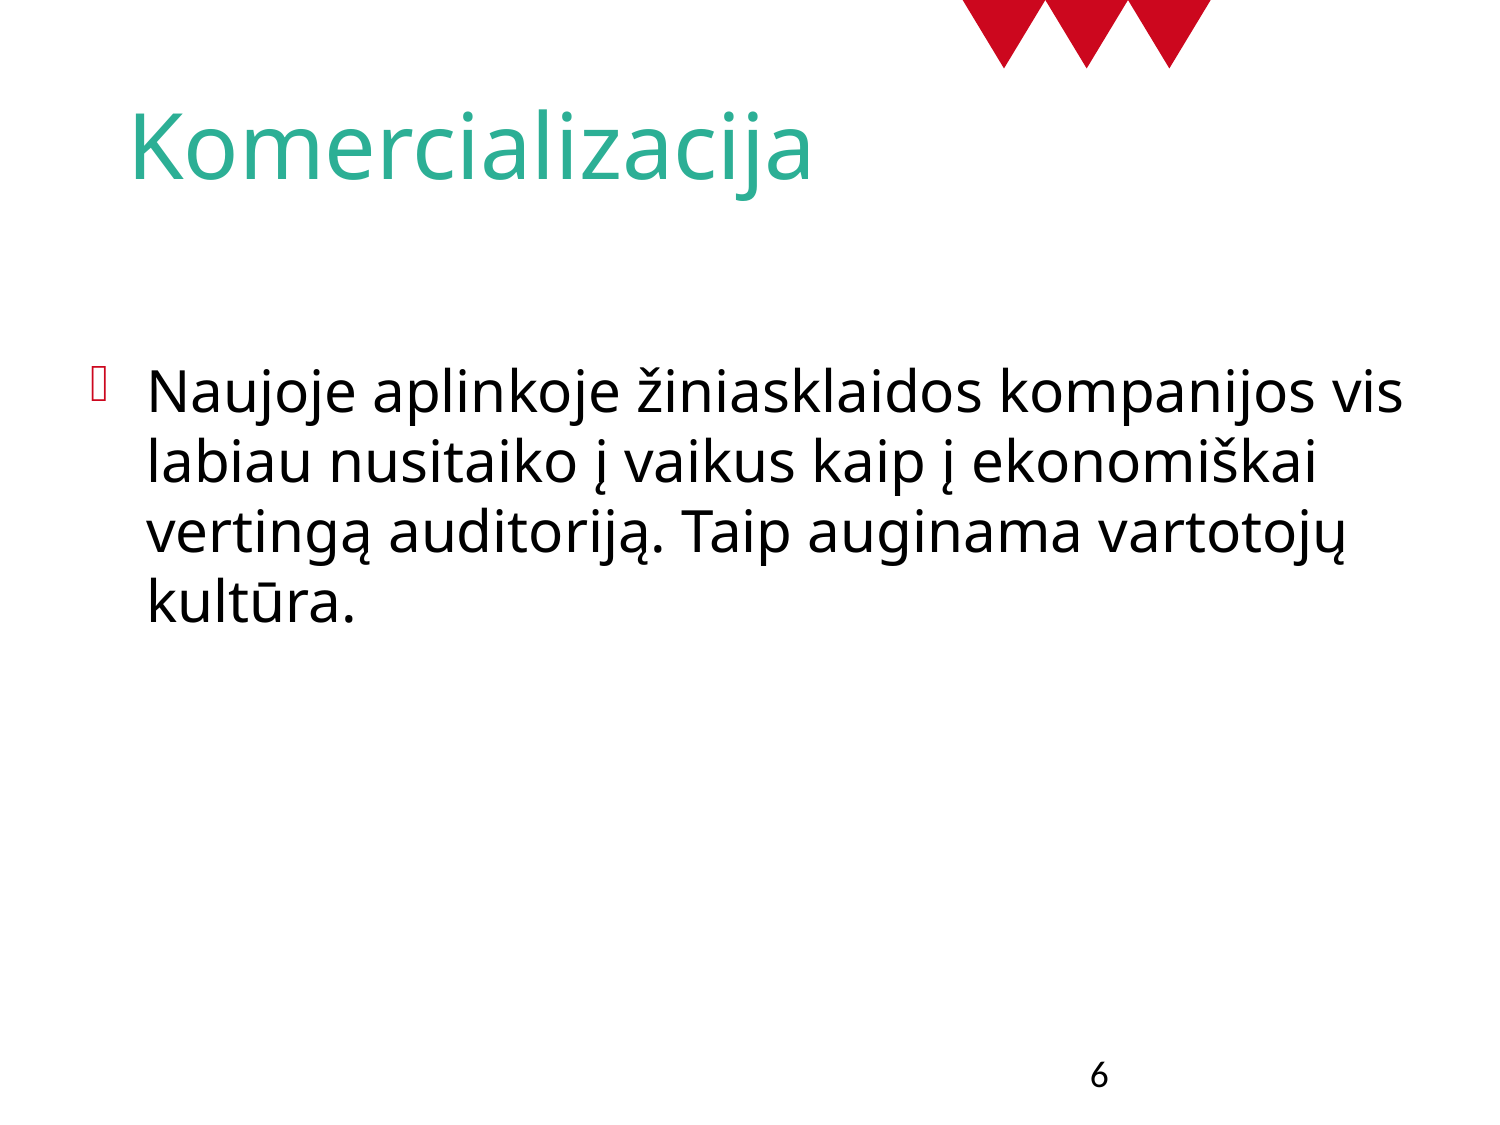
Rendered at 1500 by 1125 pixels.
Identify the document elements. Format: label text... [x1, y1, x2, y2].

slide_number 6 [1074, 1042, 1425, 1103]
list Naujoje aplinkoje žiniasklaidos kompanijos vis labiau nusitaiko į vaikus kaip į ekonomiškai vertingą auditoriją. Taip auginama vartotojų kultūra. [75, 346, 1425, 1089]
title Komercializacija [112, 66, 1388, 220]
